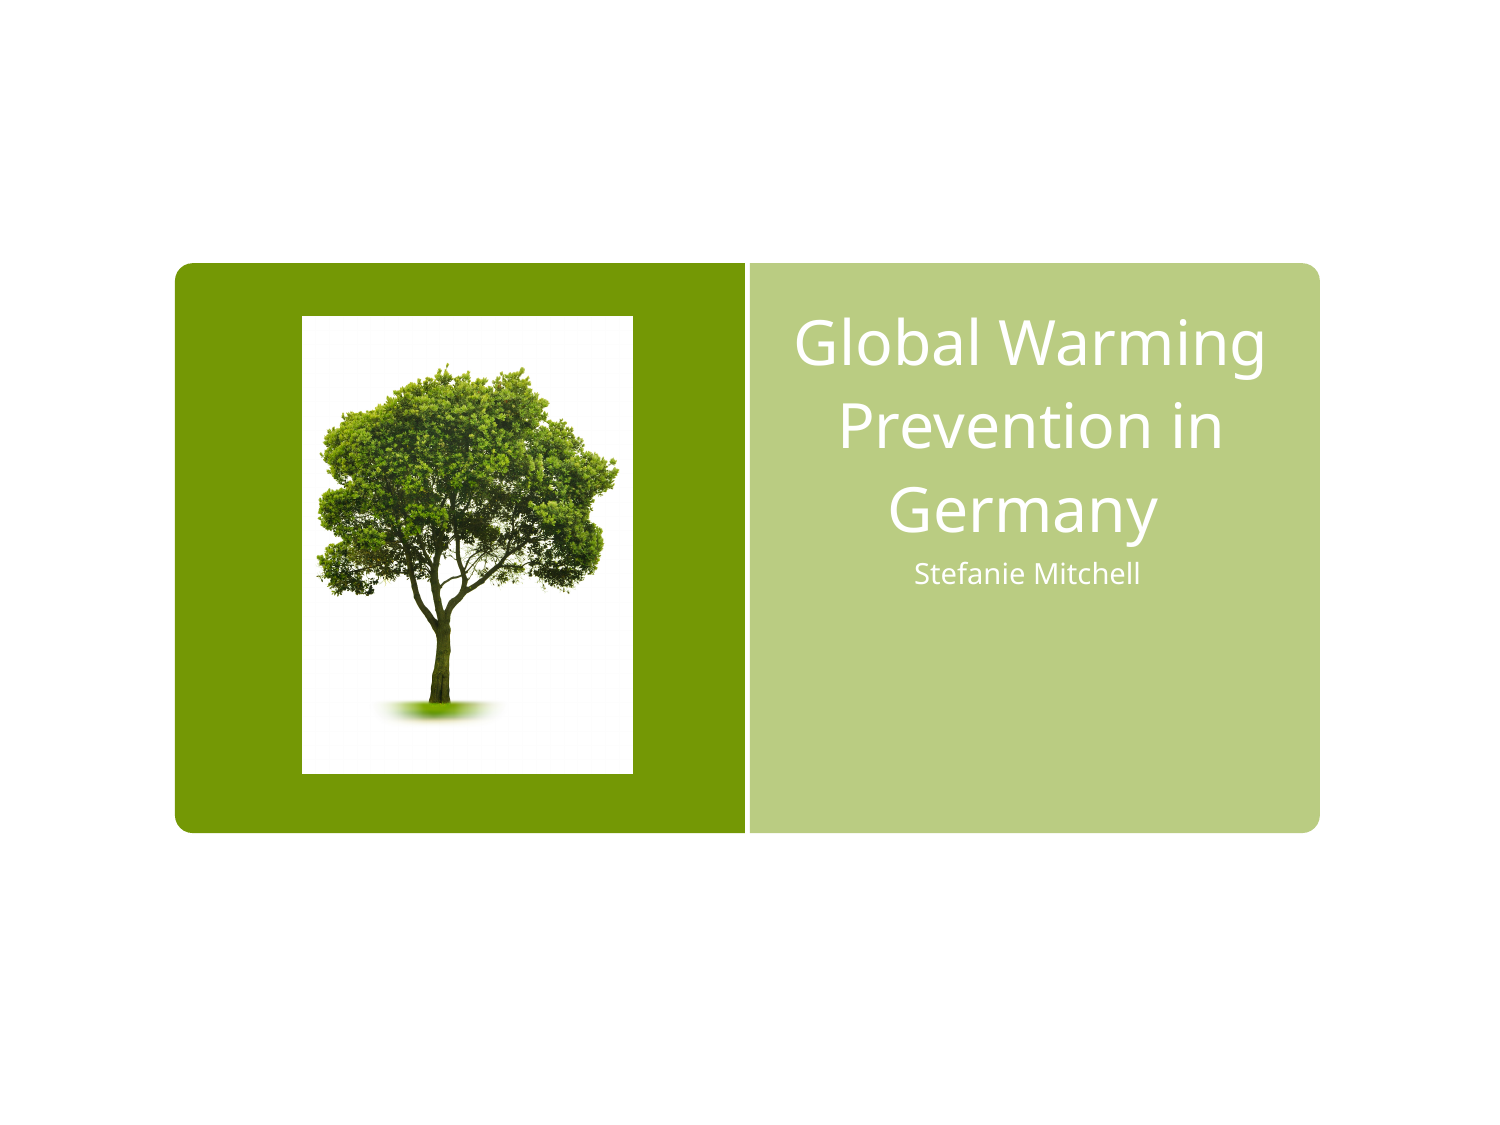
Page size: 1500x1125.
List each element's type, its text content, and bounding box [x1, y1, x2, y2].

picture [302, 316, 633, 774]
subtitle Stefanie Mitchell [762, 555, 1300, 643]
title Global Warming Prevention in Germany [762, 275, 1300, 545]
